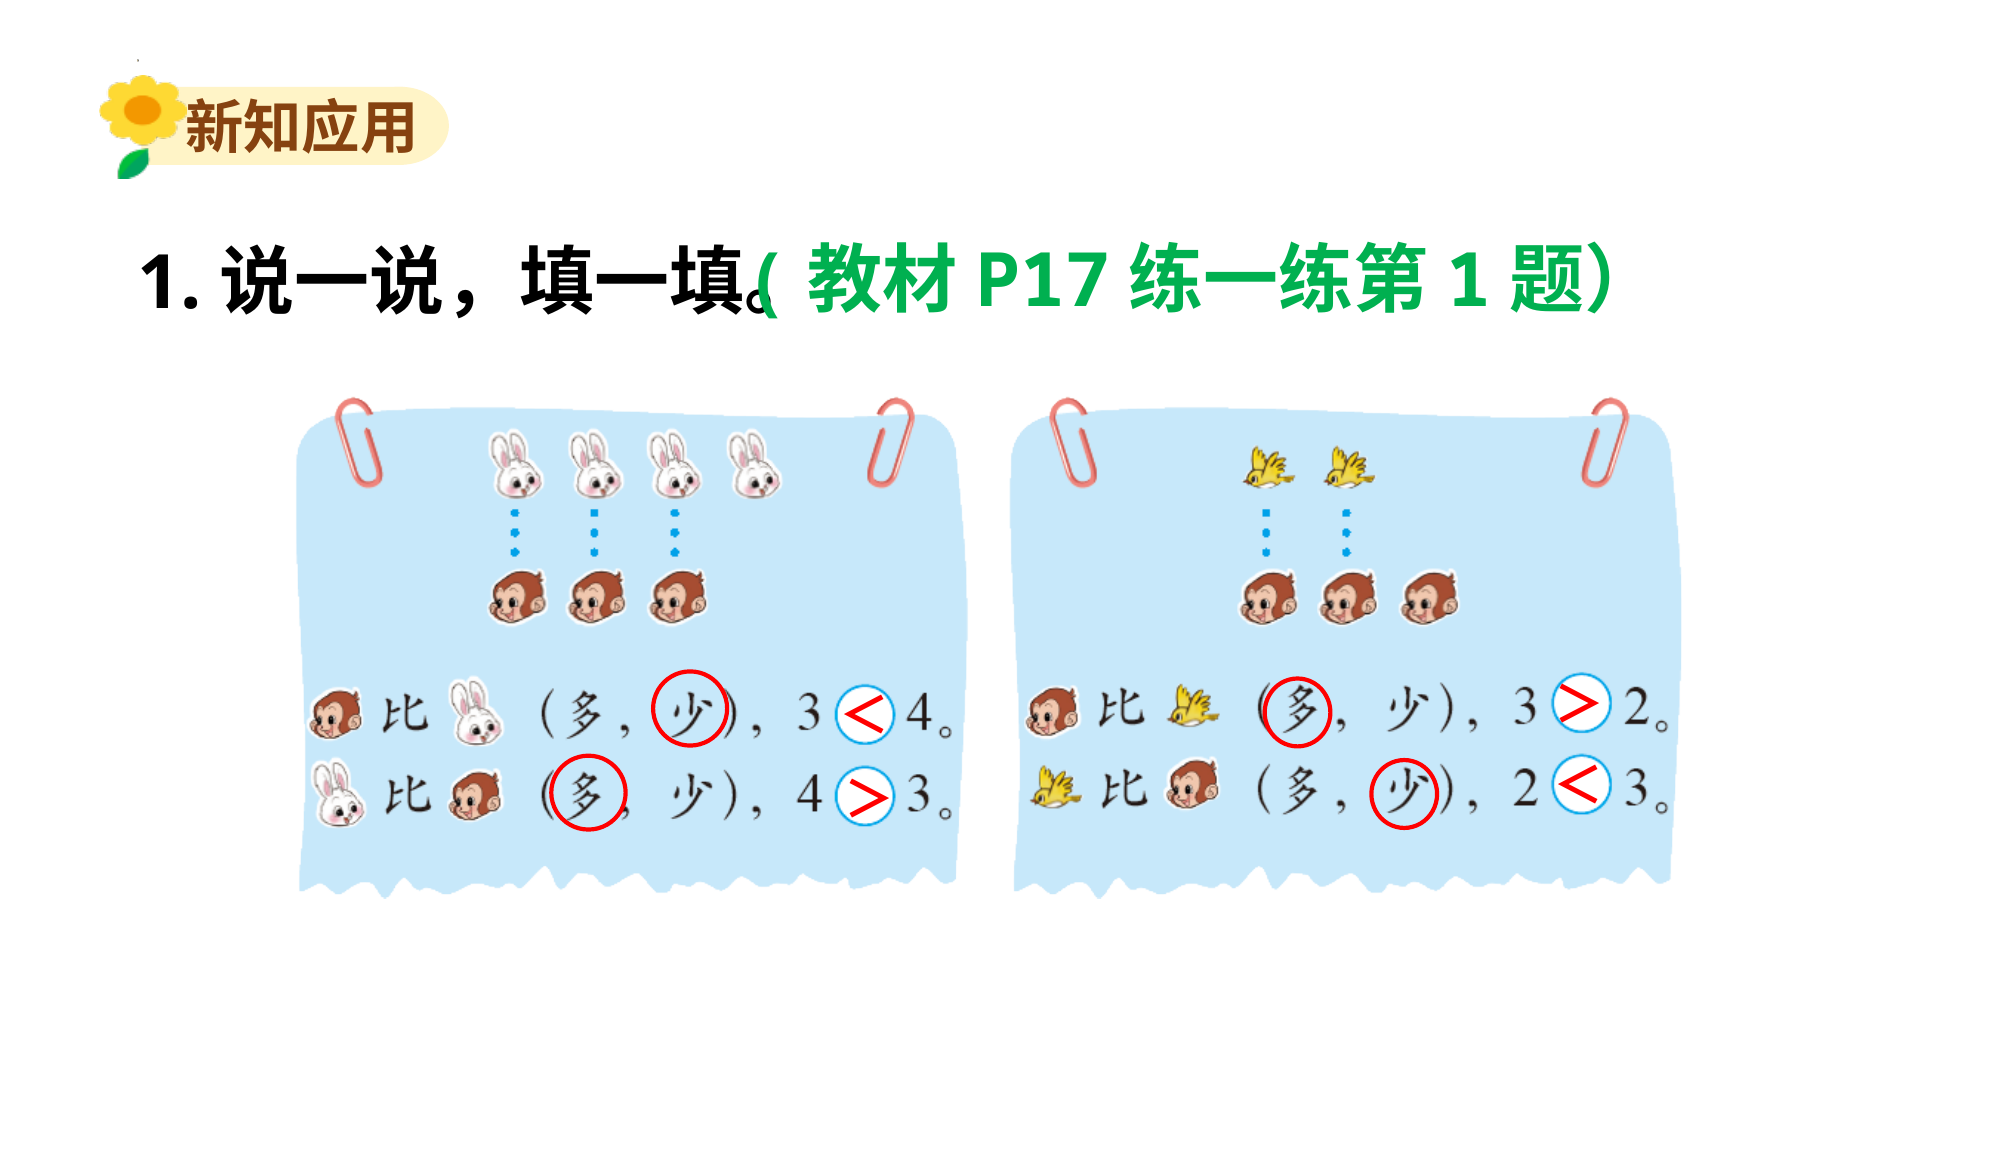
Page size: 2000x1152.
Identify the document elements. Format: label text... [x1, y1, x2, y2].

text_box 1.说一说，填一填。 [122, 225, 836, 331]
text_box (教材P17练一练第1题） [729, 223, 1675, 329]
picture [289, 388, 1686, 900]
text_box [99, 75, 474, 179]
